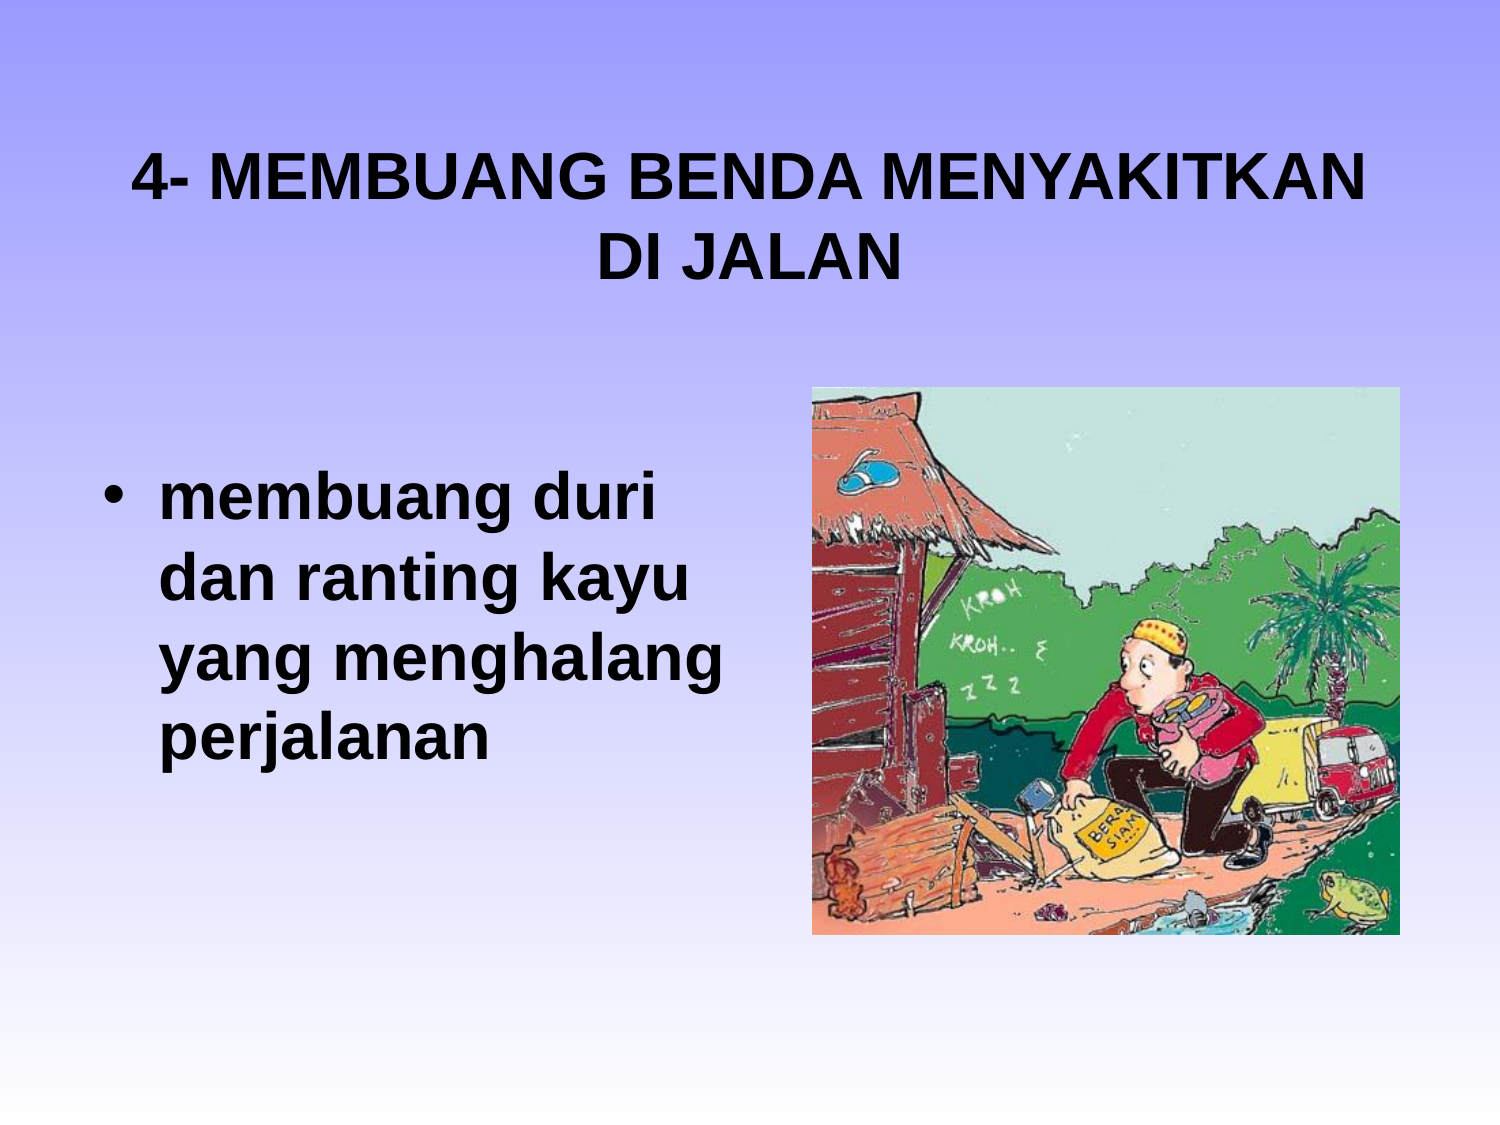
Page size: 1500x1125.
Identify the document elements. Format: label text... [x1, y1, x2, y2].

picture [812, 387, 1401, 935]
title 4- MEMBUANG BENDA MENYAKITKAN DI JALAN [75, 125, 1425, 313]
list membuang duri dan ranting kayu yang menghalang perjalanan [87, 387, 775, 888]
